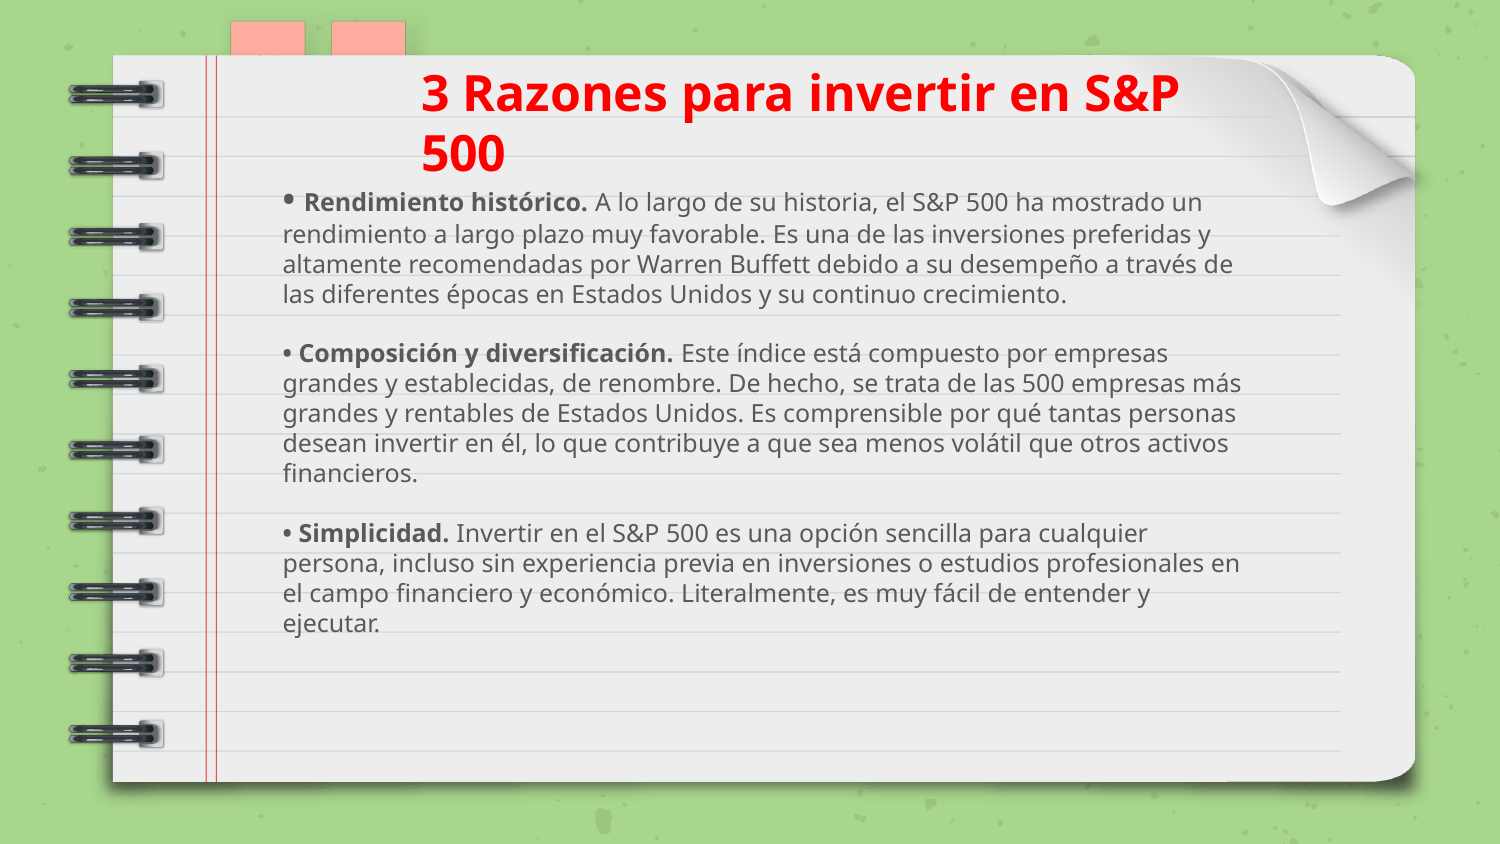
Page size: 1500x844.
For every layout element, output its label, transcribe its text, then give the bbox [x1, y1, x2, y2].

title • Rendimiento histórico. A lo largo de su historia, el S&P 500 ha mostrado un rendimiento a largo plazo muy favorable. Es una de las inversiones preferidas y altamente recomendadas por Warren Buffett debido a su desempeño a través de las diferentes épocas en Estados Unidos y su continuo crecimiento. • Composición y diversificación. Este índice está compuesto por empresas grandes y establecidas, de renombre. De hecho, se trata de las 500 empresas más grandes y rentables de Estados Unidos. Es comprensible por qué tantas personas desean invertir en él, lo que contribuye a que sea menos volátil que otros activos financieros. • Simplicidad. Invertir en el S&P 500 es una opción sencilla para cualquier persona, incluso sin experiencia previa en inversiones o estudios profesionales en el campo financiero y económico. Literalmente, es muy fácil de entender y ejecutar. [267, 163, 1265, 514]
text_box 3 Razones para invertir en S&P 500 [406, 54, 1217, 163]
picture [63, 0, 1437, 822]
